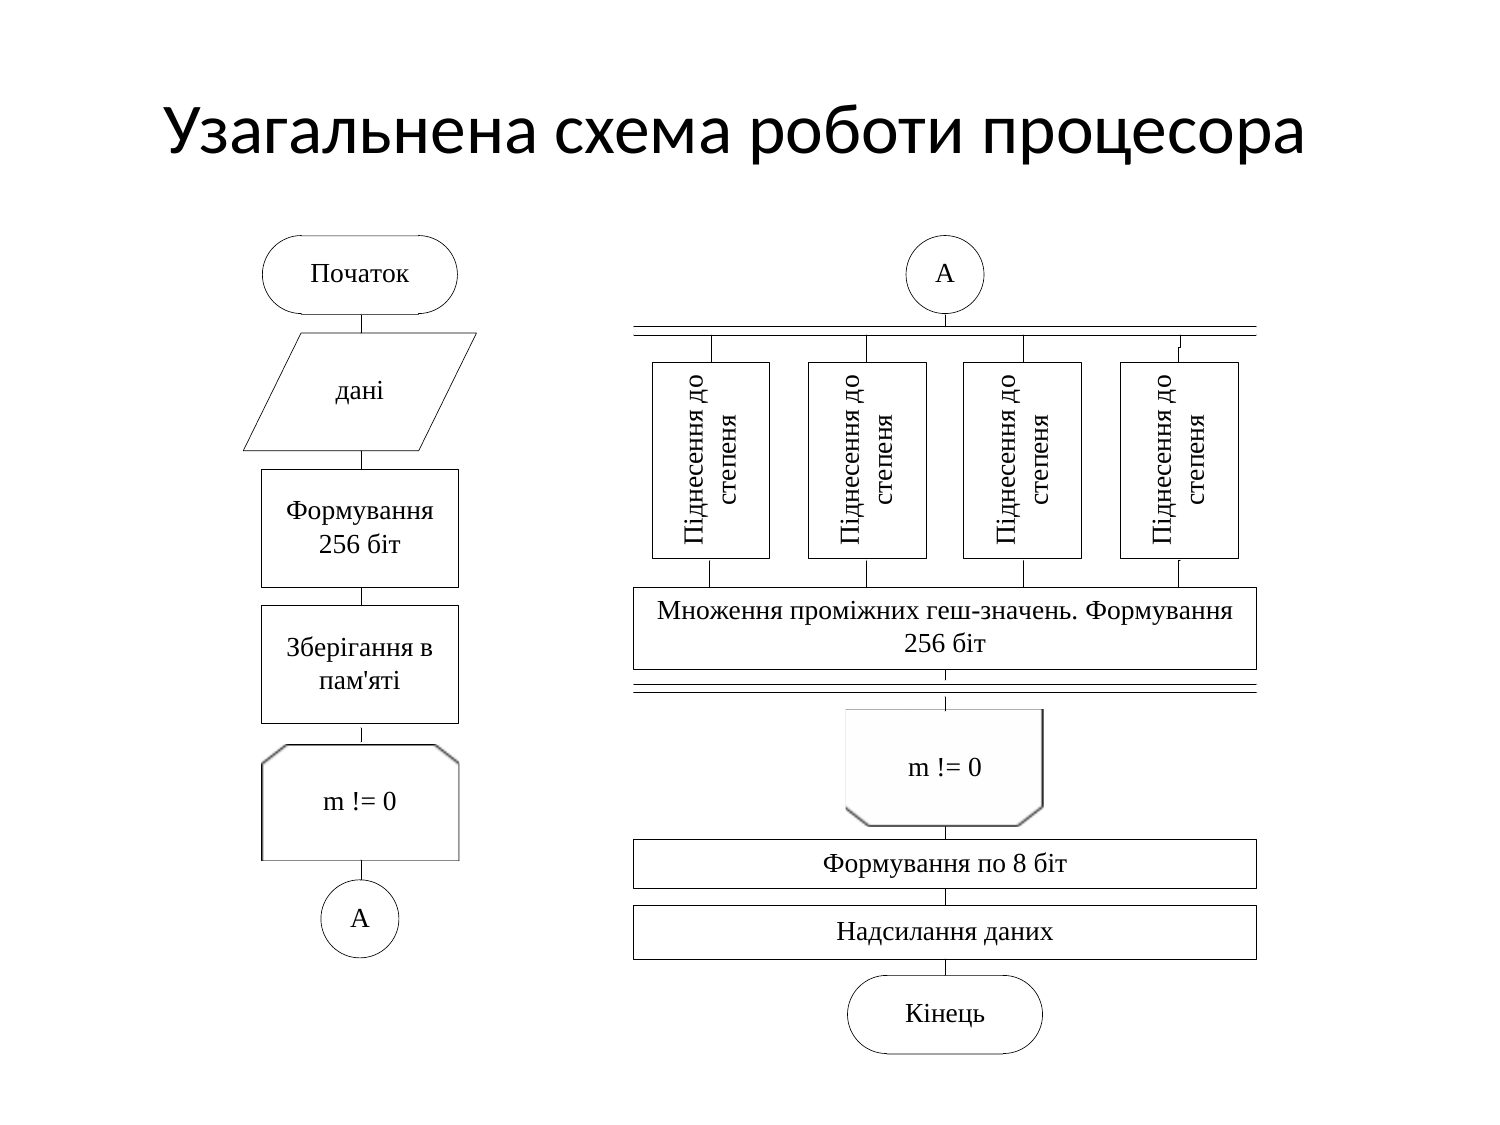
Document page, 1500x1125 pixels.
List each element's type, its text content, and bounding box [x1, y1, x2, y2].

title Узагальнена схема роботи процесора [147, 30, 1324, 219]
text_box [238, 231, 1262, 1058]
